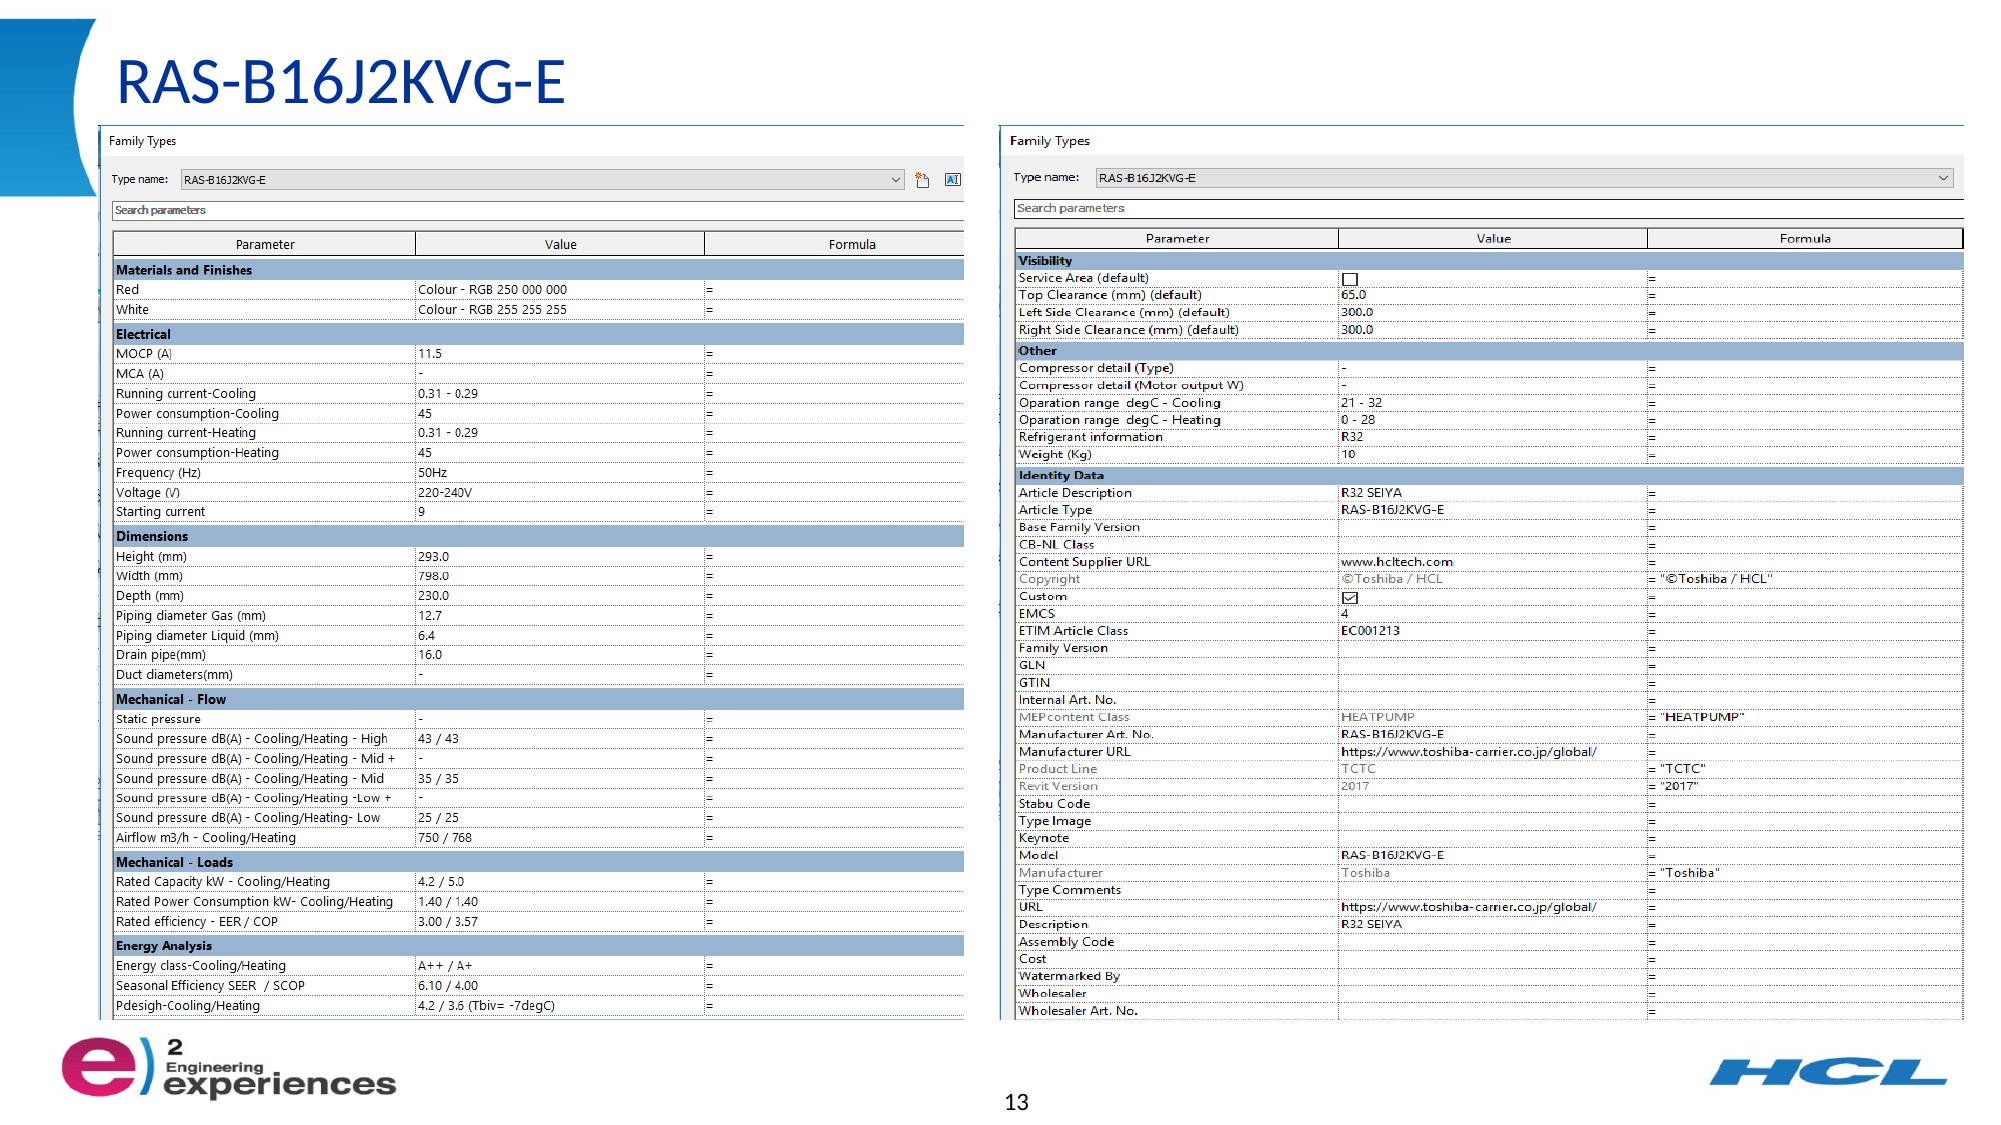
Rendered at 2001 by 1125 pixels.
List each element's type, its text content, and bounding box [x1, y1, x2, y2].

picture [0, 0, 2000, 1125]
text_box RAS-B16J2KVG-E [101, 29, 583, 124]
